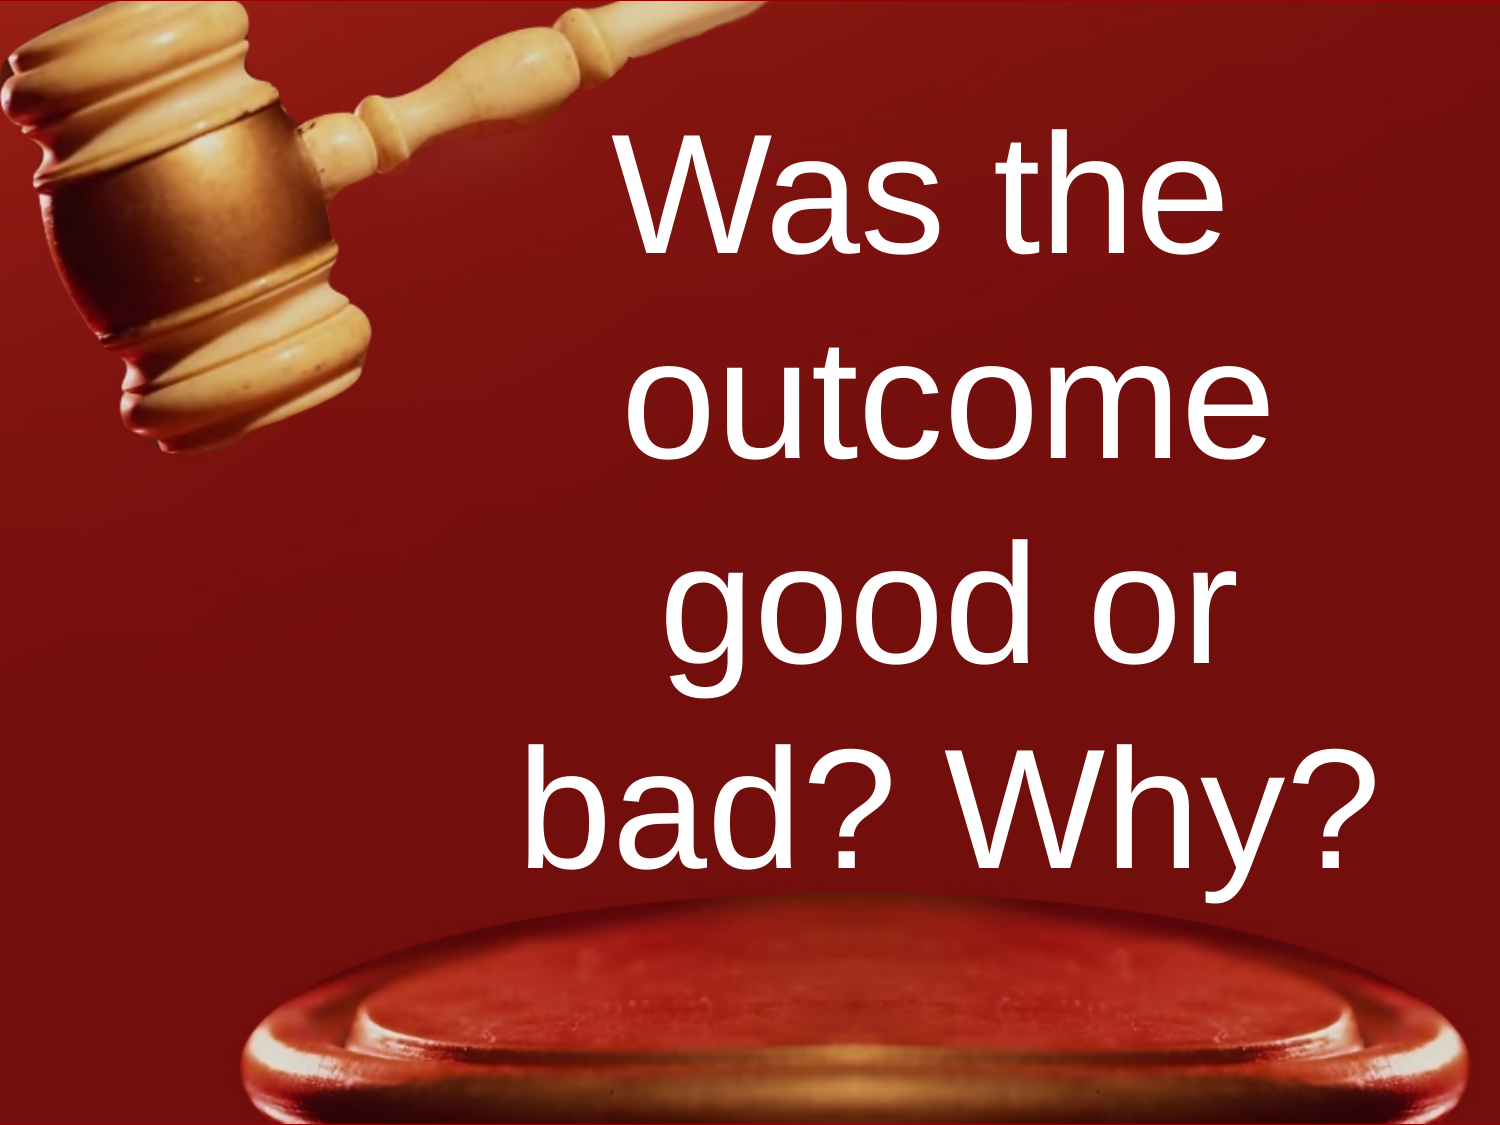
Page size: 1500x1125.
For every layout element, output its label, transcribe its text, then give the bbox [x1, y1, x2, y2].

list Was the outcome good or bad? Why? [374, 74, 1468, 826]
picture [0, 1, 1500, 1124]
